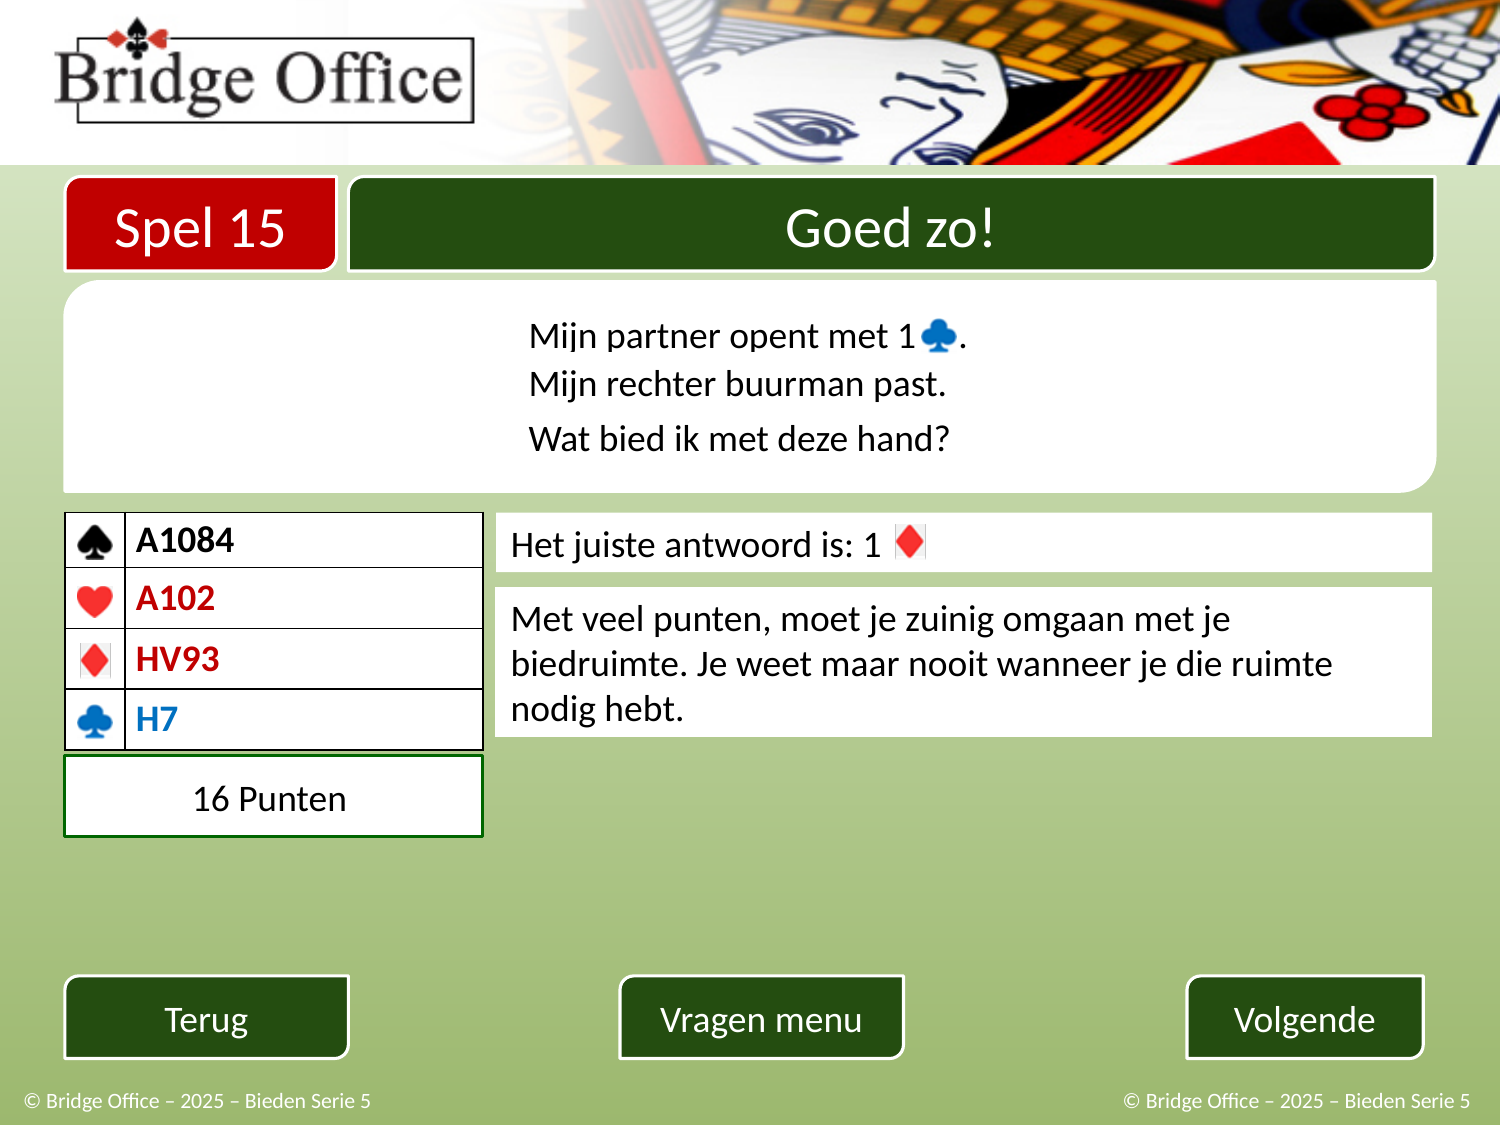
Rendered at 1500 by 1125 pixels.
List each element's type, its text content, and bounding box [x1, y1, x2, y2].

picture [77, 643, 114, 679]
text_box Met veel punten, moet je zuinig omgaan met je biedruimte. Je weet maar nooit wanneer je die ruimte nodig hebt. [495, 587, 1432, 737]
table_cell [66, 568, 124, 628]
text_box Volgende [1185, 974, 1425, 1061]
picture [77, 524, 114, 561]
picture [920, 318, 957, 354]
text_box [63, 280, 1437, 493]
text_box Terug [63, 974, 350, 1061]
picture [77, 585, 114, 618]
table_cell A102 [126, 568, 482, 628]
picture [77, 703, 114, 740]
text_box Mijn rechter buurman past. [513, 352, 987, 406]
text_box Mijn partner opent met 1 . [513, 303, 1022, 364]
table_header [66, 513, 124, 567]
table_cell [66, 629, 124, 688]
table_cell H7 [126, 690, 482, 749]
text_box Vragen menu [618, 974, 906, 1061]
text_box © Bridge Office – 2025 – Bieden Serie 5 [1107, 1079, 1500, 1121]
picture [0, 0, 1500, 166]
picture [892, 524, 928, 561]
text_box Het juiste antwoord is: 1 [496, 512, 1433, 573]
table_cell HV93 [126, 629, 482, 688]
text_box © Bridge Office – 2025 – Bieden Serie 5 [8, 1079, 393, 1121]
text_box Spel 15 [63, 179, 339, 273]
text_box Wat bied ik met deze hand? [513, 406, 987, 467]
text_box Goed zo! [346, 179, 1437, 273]
text_box 16 Punten [63, 754, 484, 838]
table_header A1084 [126, 513, 482, 567]
table_cell [66, 690, 124, 749]
